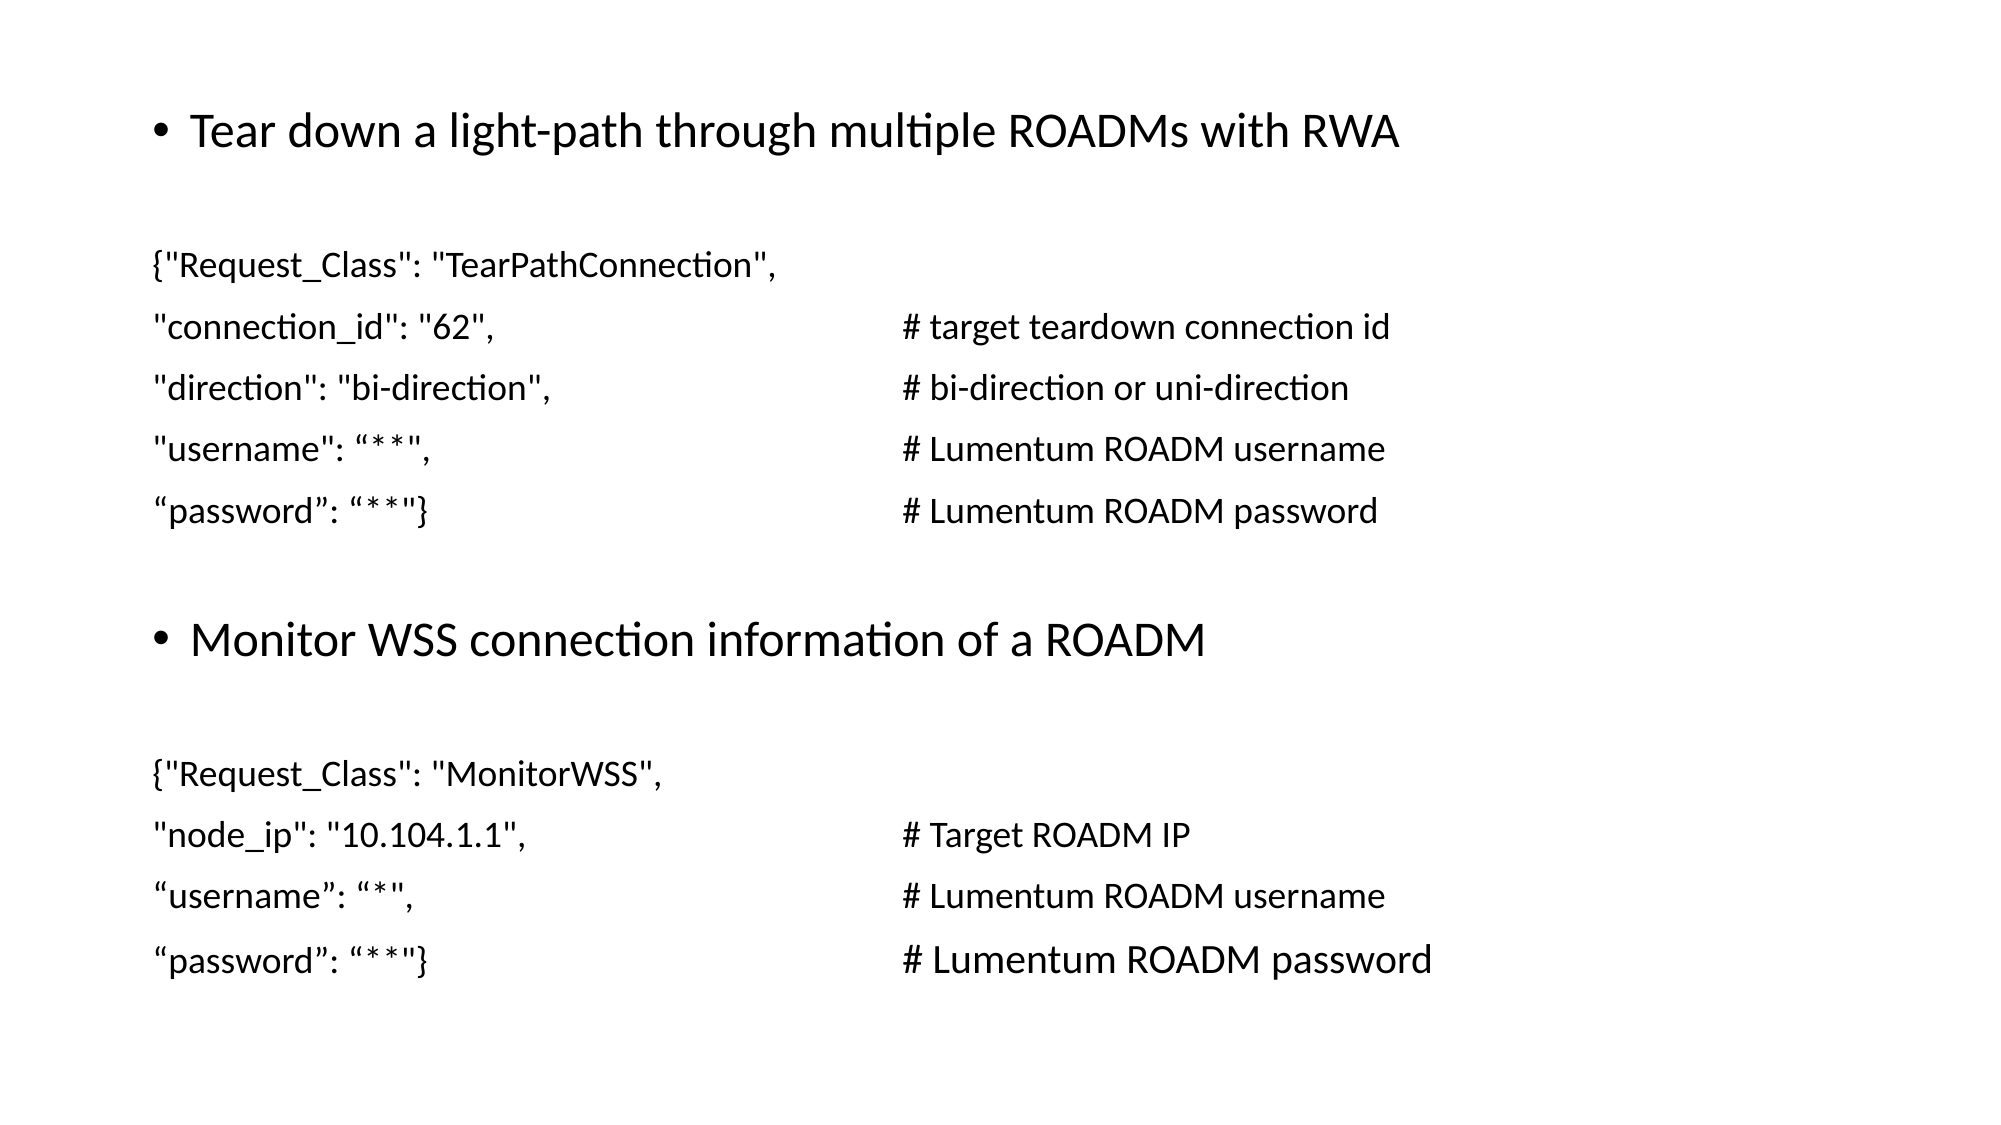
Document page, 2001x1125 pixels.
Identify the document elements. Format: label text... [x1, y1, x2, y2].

list Tear down a light-path through multiple ROADMs with RWA {"Request_Class": "TearPathConnection", "connection_id": "62", # target teardown connection id "direction": "bi-direction", # bi-direction or uni-direction "username": “**", # Lumentum ROADM username “password”: “**"} # Lumentum ROADM password Monitor WSS connection information of a ROADM {"Request_Class": "MonitorWSS", "node_ip": "10.104.1.1", # Target ROADM IP “username”: “*", # Lumentum ROADM username “password”: “**"} # Lumentum ROADM password [137, 97, 1863, 1014]
